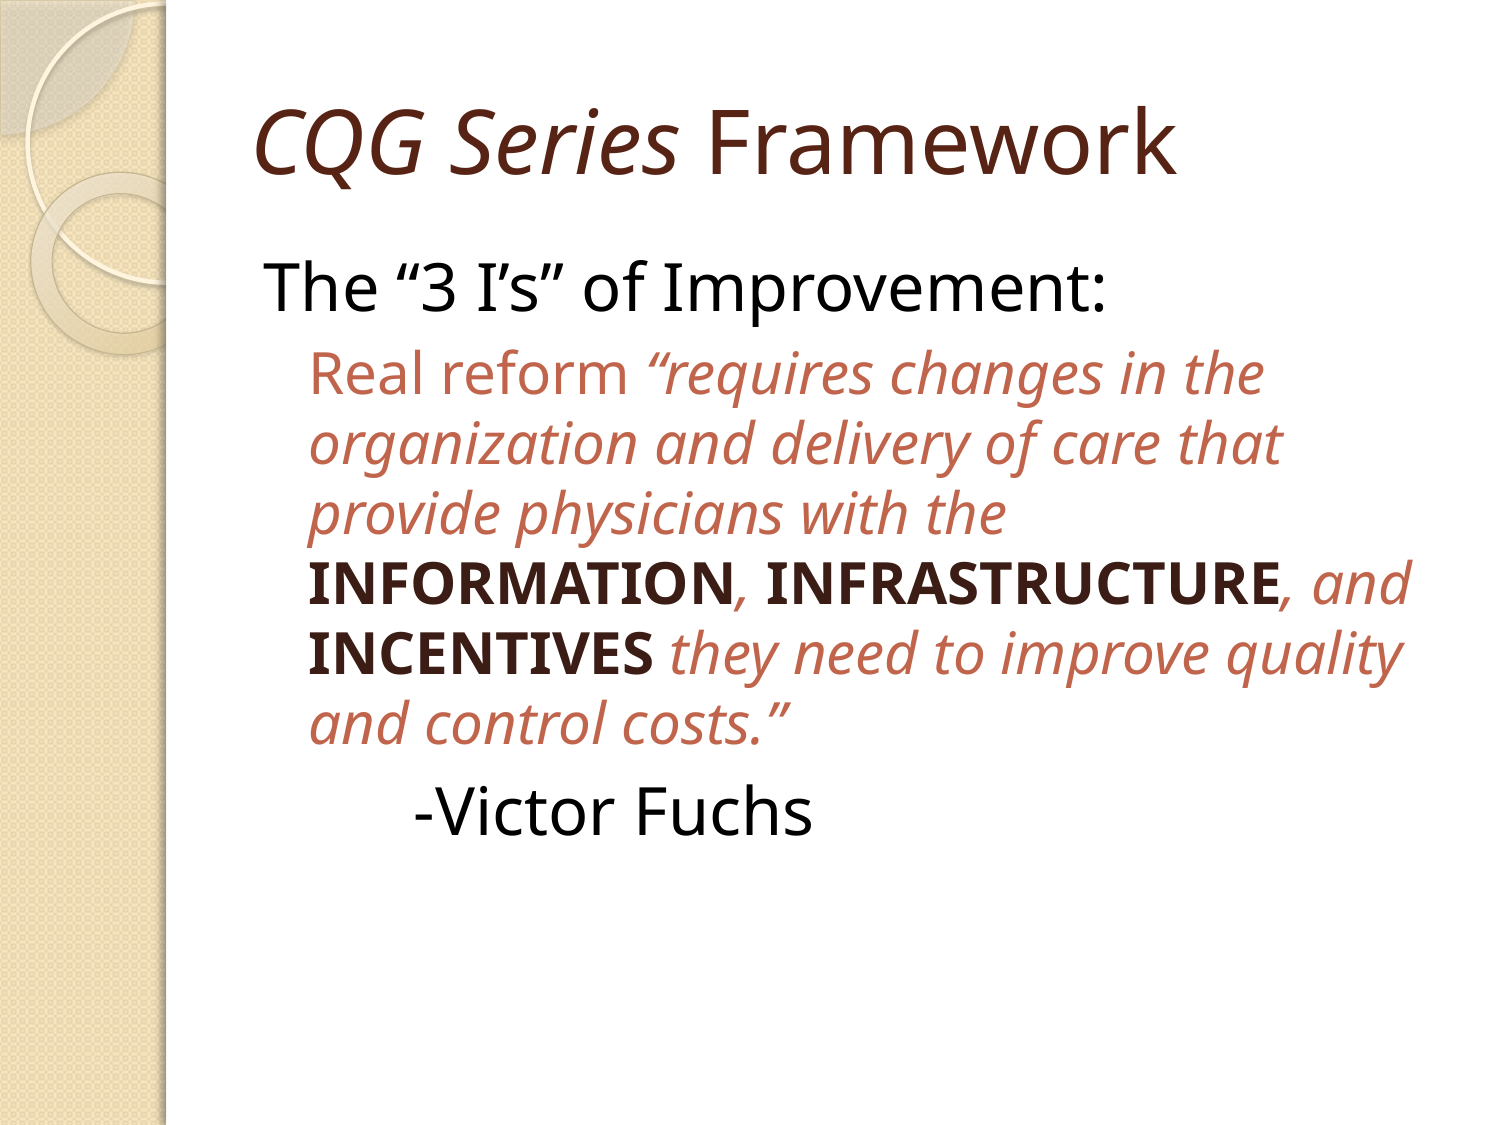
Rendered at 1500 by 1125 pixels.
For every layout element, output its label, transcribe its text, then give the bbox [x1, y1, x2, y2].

title CQG Series Framework [235, 45, 1466, 233]
list The “3 I’s” of Improvement: Real reform “requires changes in the organization and delivery of care that provide physicians with the information, infrastructure, and incentives they need to improve quality and control costs.” -Victor Fuchs [235, 237, 1466, 1025]
